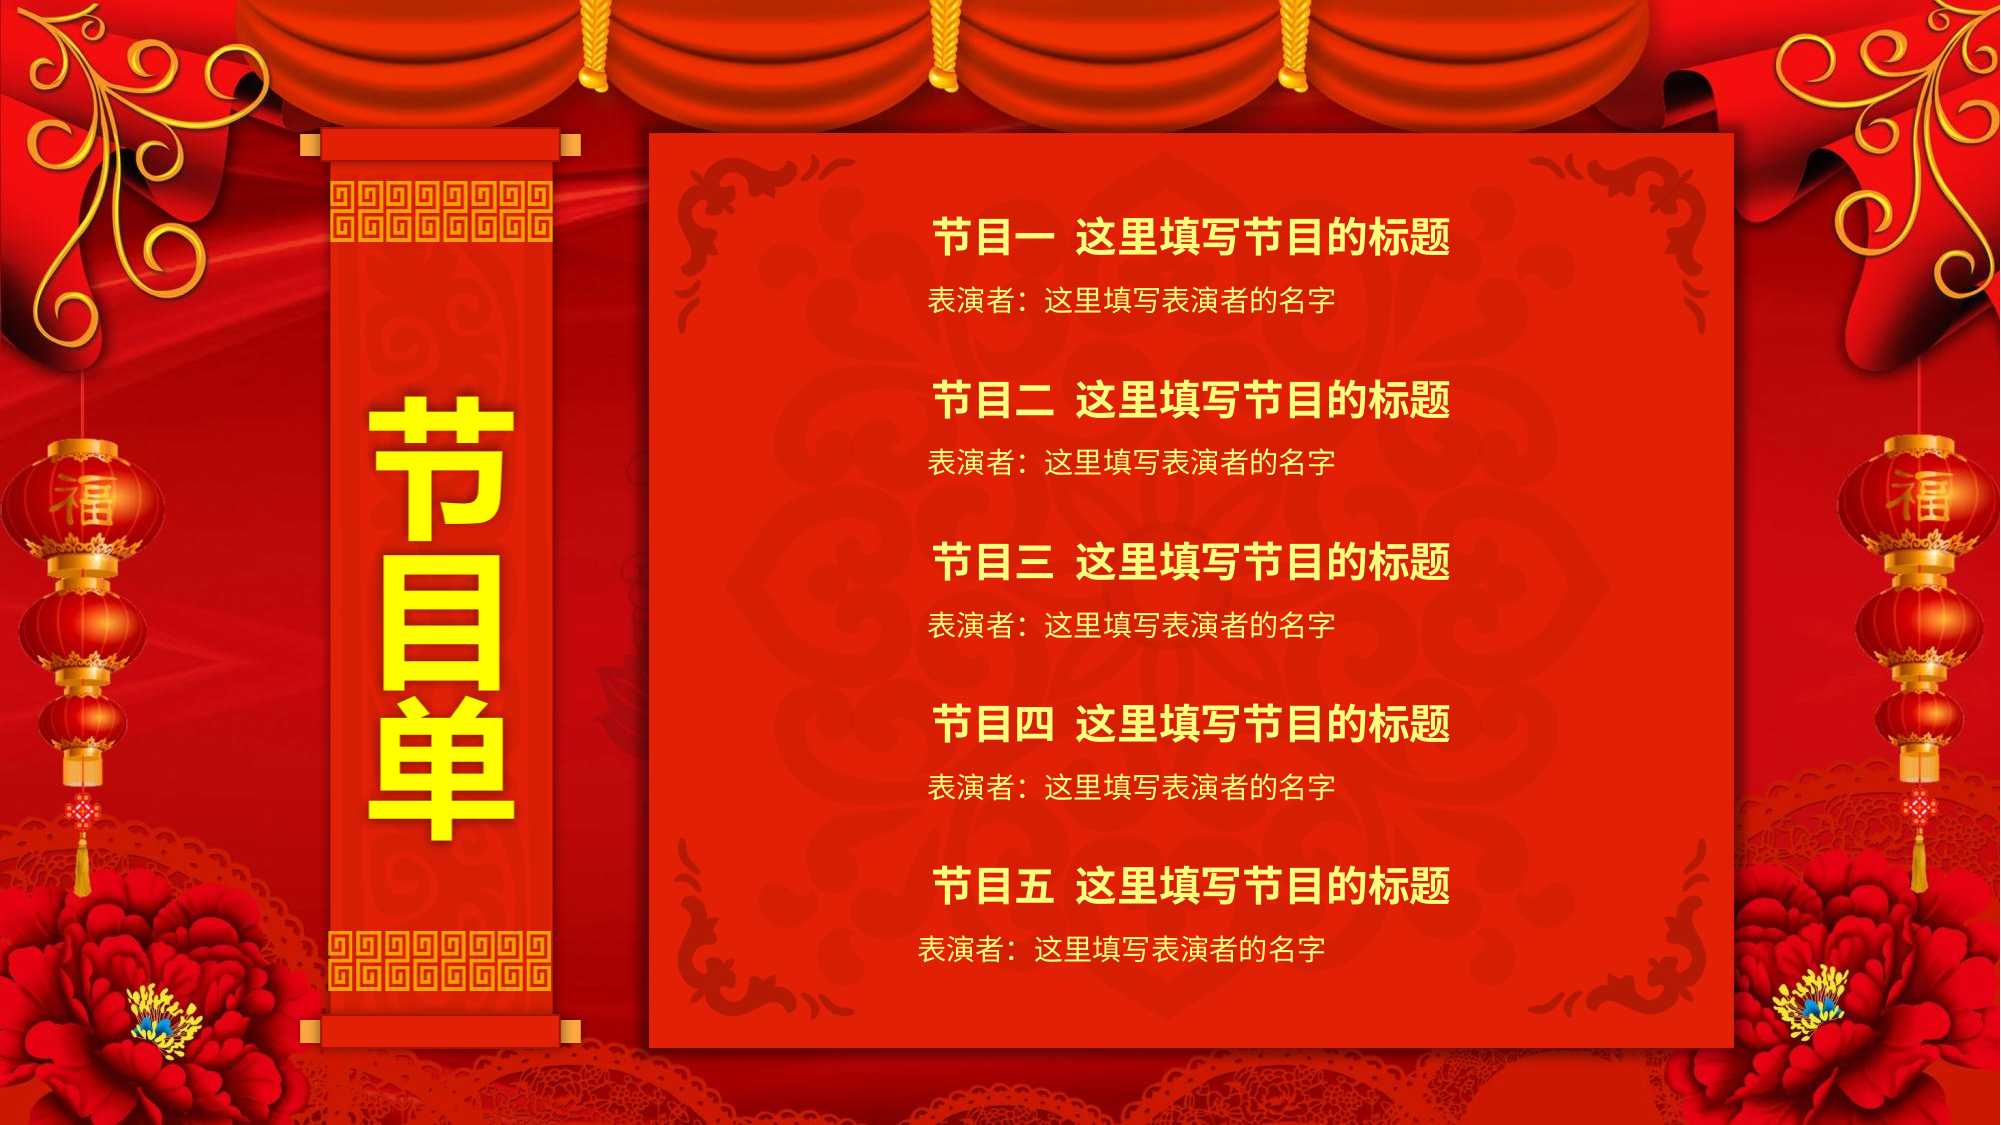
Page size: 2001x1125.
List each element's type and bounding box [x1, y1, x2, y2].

text_box [910, 365, 1473, 488]
text_box [910, 528, 1473, 650]
text_box [910, 203, 1473, 326]
text_box [910, 852, 1473, 975]
text_box [910, 690, 1473, 813]
picture [0, 0, 2000, 1125]
